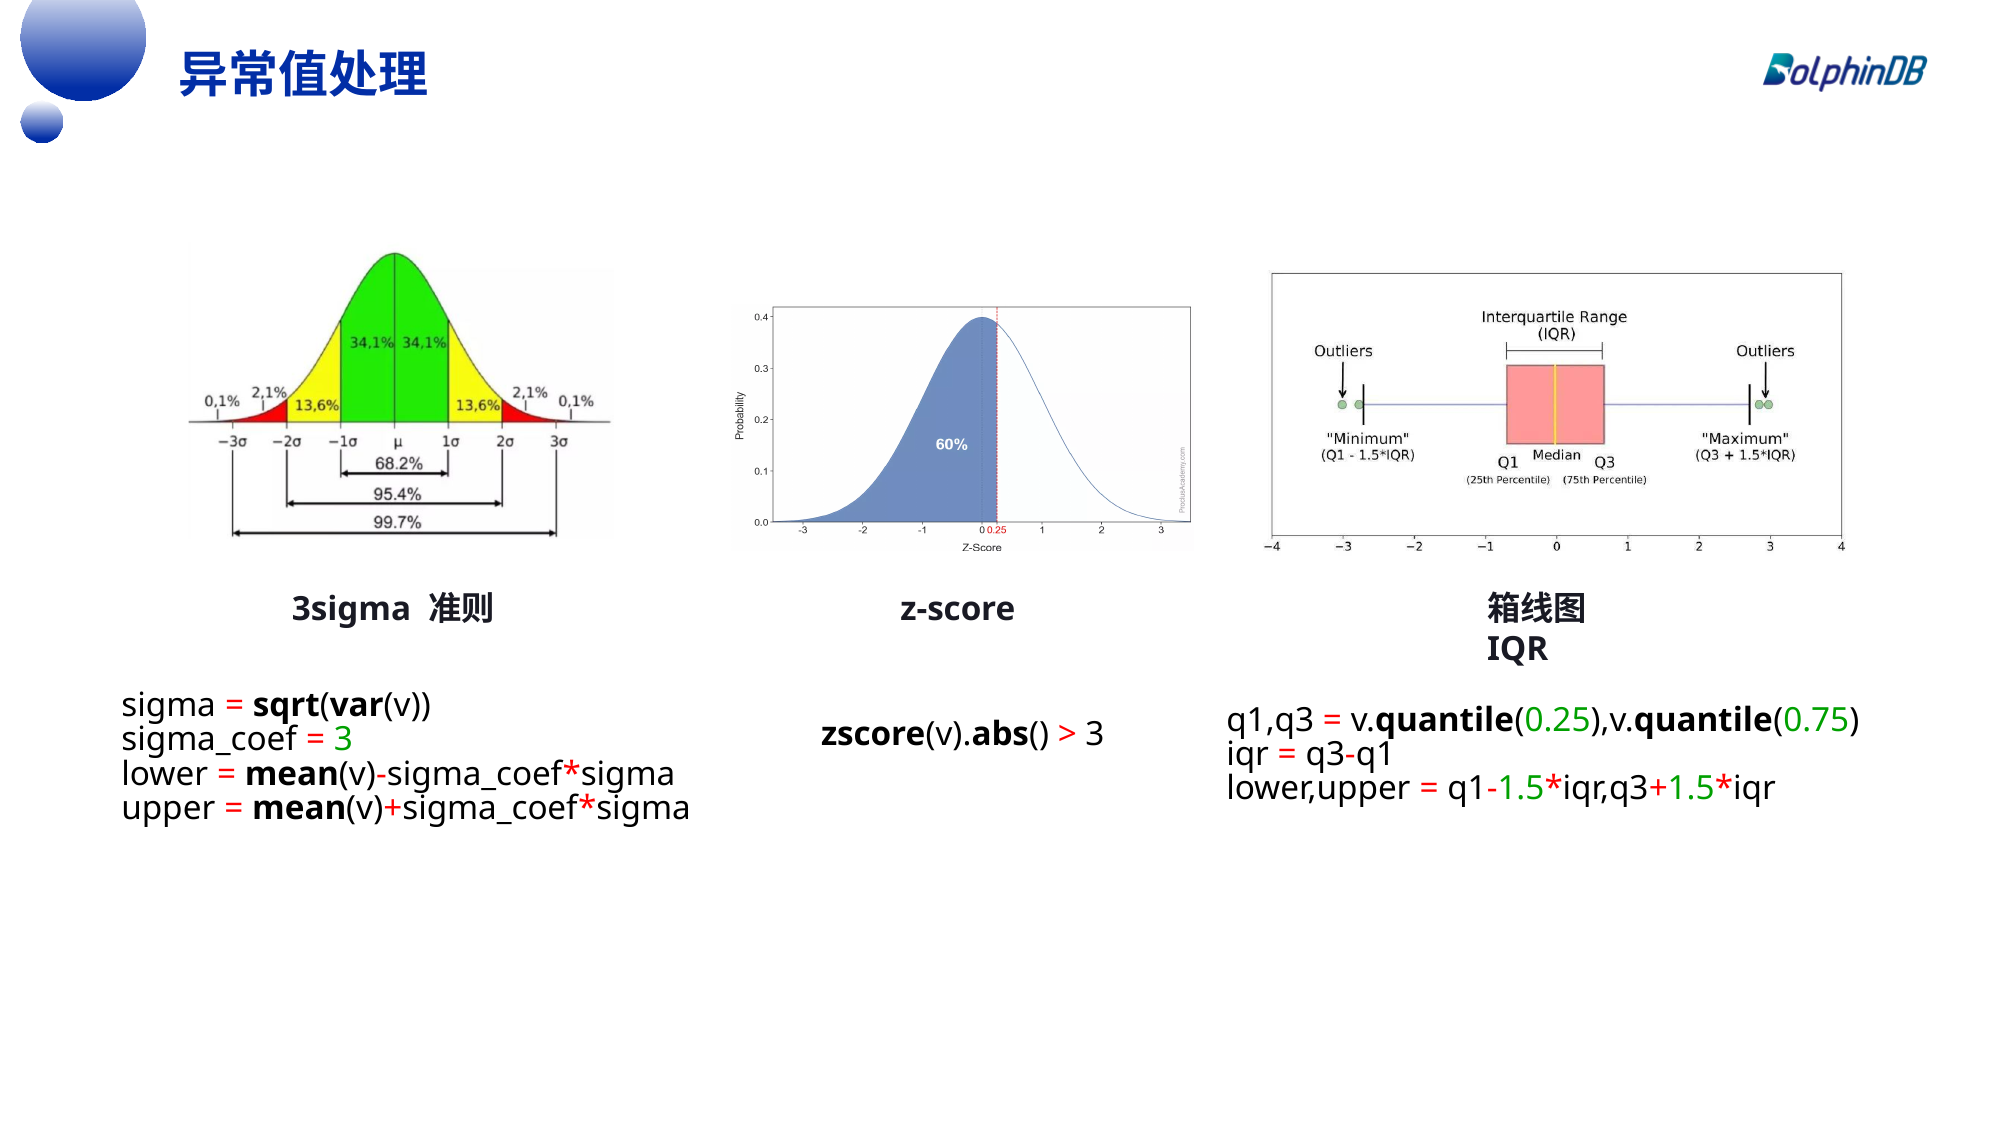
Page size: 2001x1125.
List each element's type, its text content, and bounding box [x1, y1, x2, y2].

text_box 3sigma 准则 [277, 579, 516, 635]
picture [188, 234, 624, 539]
picture [1755, 47, 1929, 93]
text_box q1,q3 = v.quantile(0.25),v.quantile(0.75) iqr = q3-q1 lower,upper = q1-1.5*iqr,q3+1.5*iqr [1211, 695, 1937, 814]
picture [731, 304, 1194, 551]
text_box 箱线图 IQR [1472, 579, 1677, 675]
text_box zscore(v).abs() > 3 [806, 710, 1140, 768]
picture [1254, 261, 1854, 562]
text_box [19, 0, 147, 102]
text_box sigma = sqrt(var(v)) sigma_coef = 3 lower = mean(v)-sigma_coef*sigma upper = mean(v)+sigma_coef*sigma [106, 681, 714, 868]
text_box z-score [885, 579, 1074, 635]
text_box [19, 99, 64, 144]
text_box 异常值处理 [163, 35, 1245, 110]
